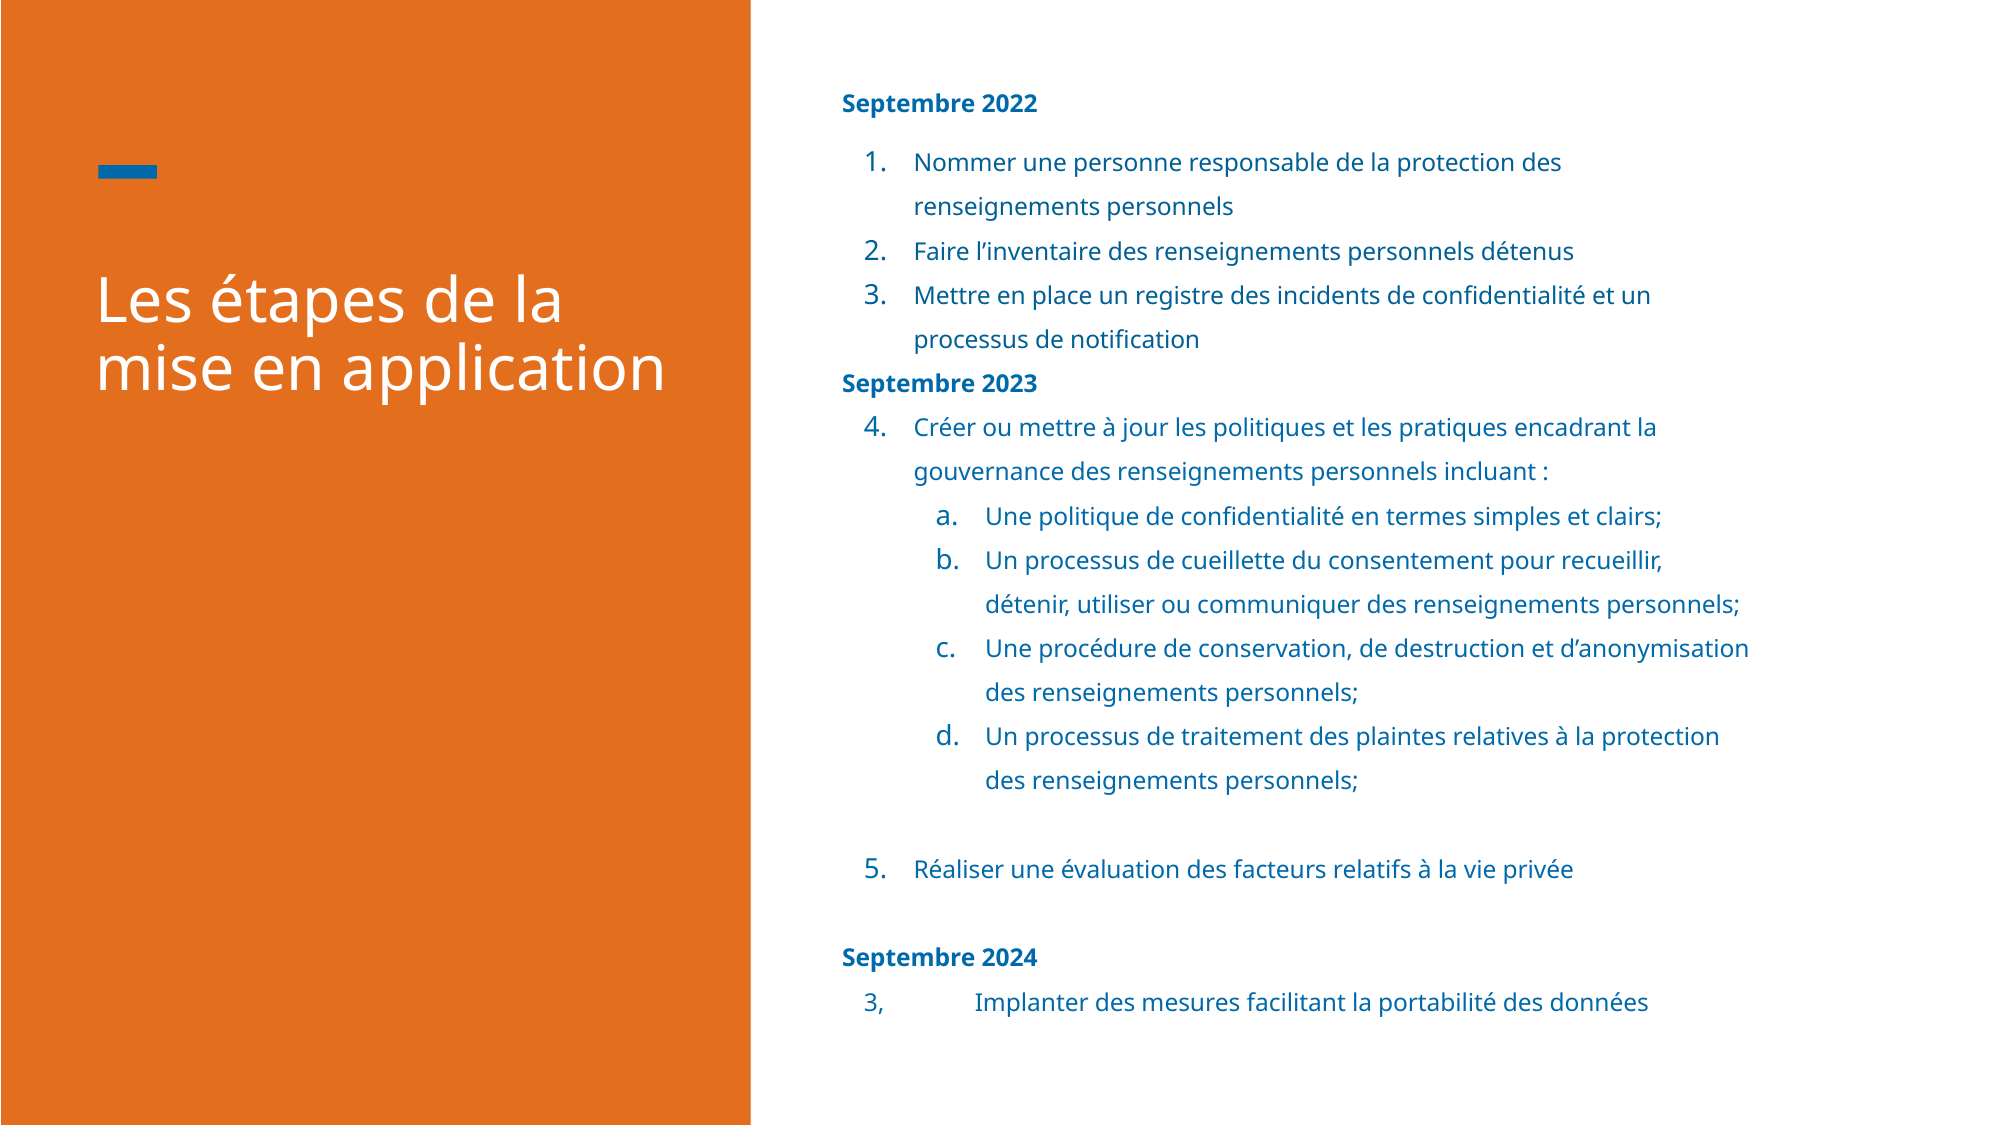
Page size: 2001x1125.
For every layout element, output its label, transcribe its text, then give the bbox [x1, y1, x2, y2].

picture [1, 0, 1999, 1125]
title Les étapes de la mise en application [79, 227, 685, 446]
list Septembre 2022 Nommer une personne responsable de la protection des renseignements personnels Faire l’inventaire des renseignements personnels détenus Mettre en place un registre des incidents de confidentialité et un processus de notification Septembre 2023 Créer ou mettre à jour les politiques et les pratiques encadrant la gouvernance des renseignements personnels incluant : Une politique de confidentialité en termes simples et clairs; Un processus de cueillette du consentement pour recueillir, détenir, utiliser ou communiquer des renseignements personnels; Une procédure de conservation, de destruction et d’anonymisation des renseignements personnels; Un processus de traitement des plaintes relatives à la protection des renseignements personnels; Réaliser une évaluation des facteurs relatifs à la vie privée Septembre 2024 3, Implanter des mesures facilitant la portabilité des données [827, 65, 1771, 1061]
